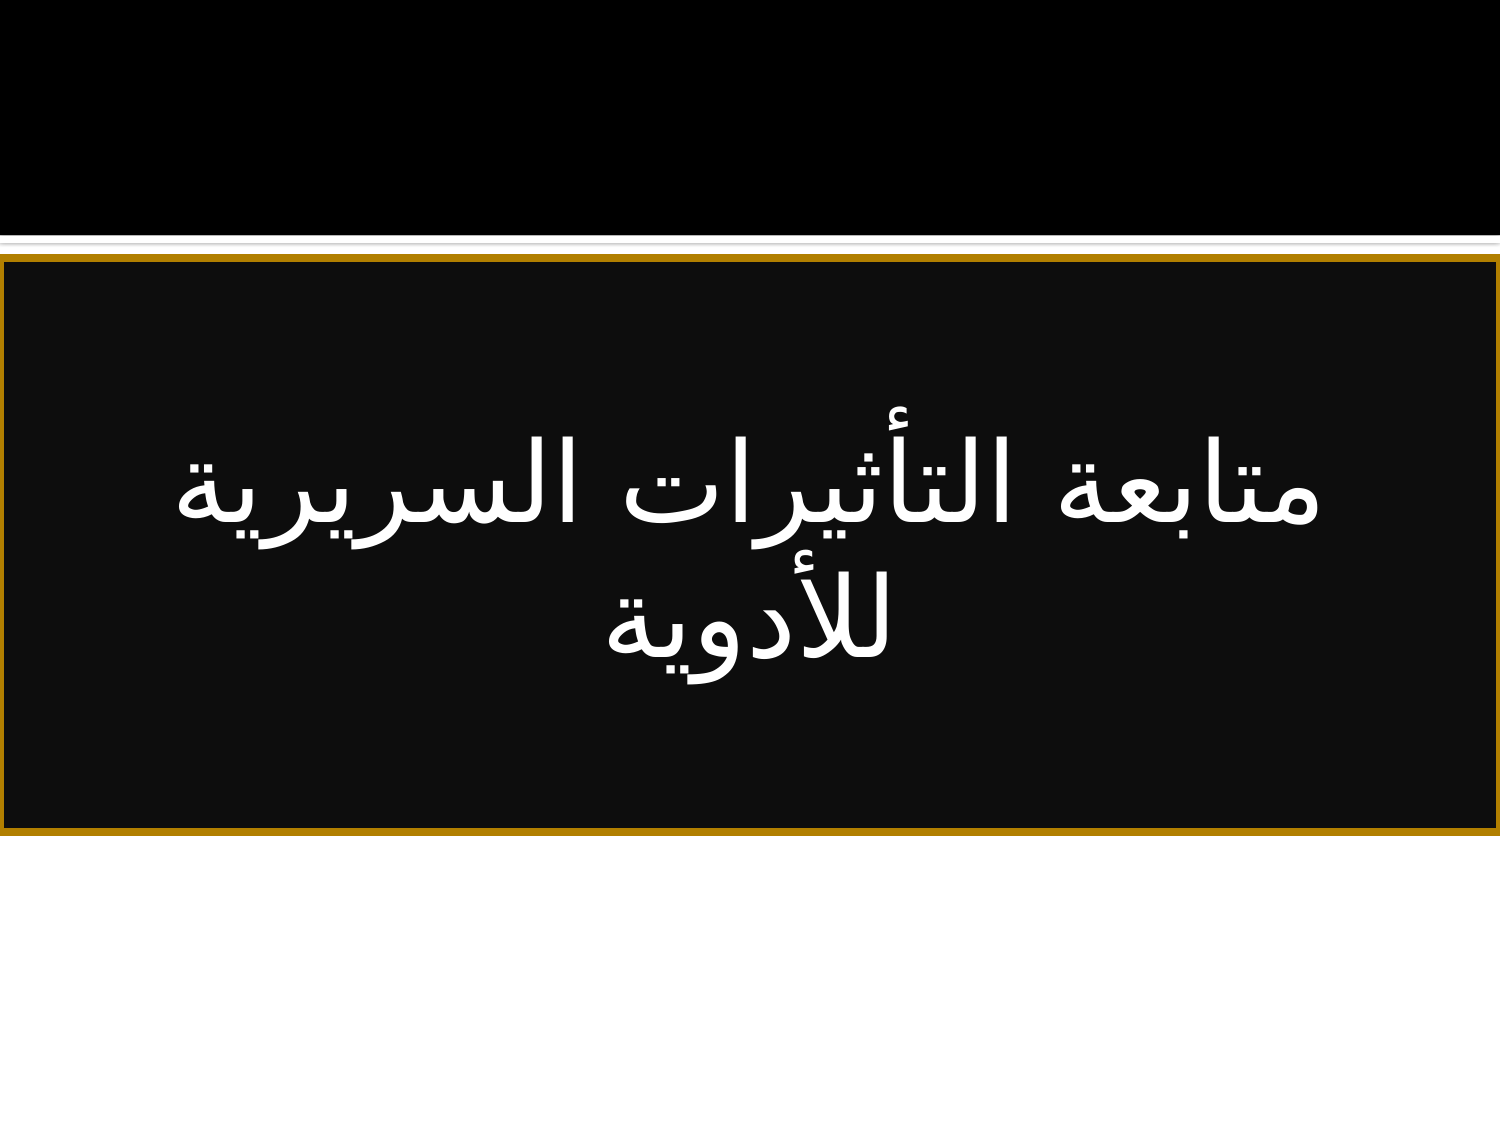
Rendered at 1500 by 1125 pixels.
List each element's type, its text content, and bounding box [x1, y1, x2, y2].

text_box متابعة التأثيرات السريرية للأدوية [0, 254, 1500, 836]
